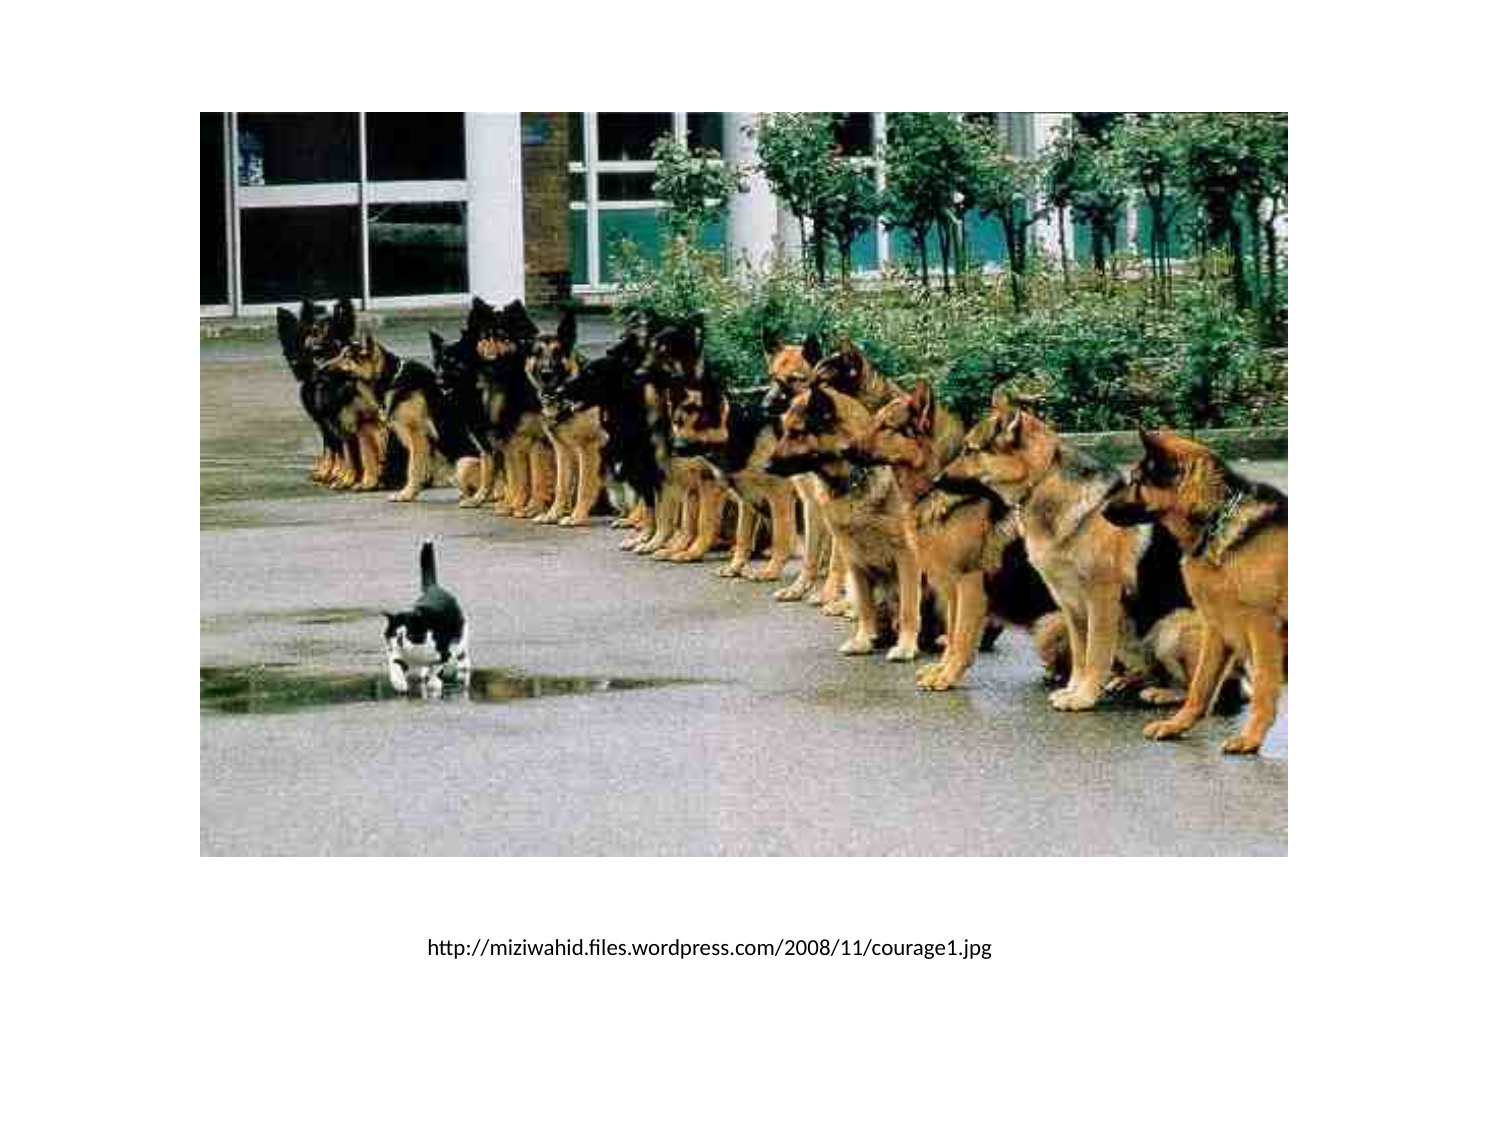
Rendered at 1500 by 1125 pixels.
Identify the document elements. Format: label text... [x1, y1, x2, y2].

picture [199, 112, 1288, 857]
text_box http://miziwahid.files.wordpress.com/2008/11/courage1.jpg [412, 924, 1163, 968]
